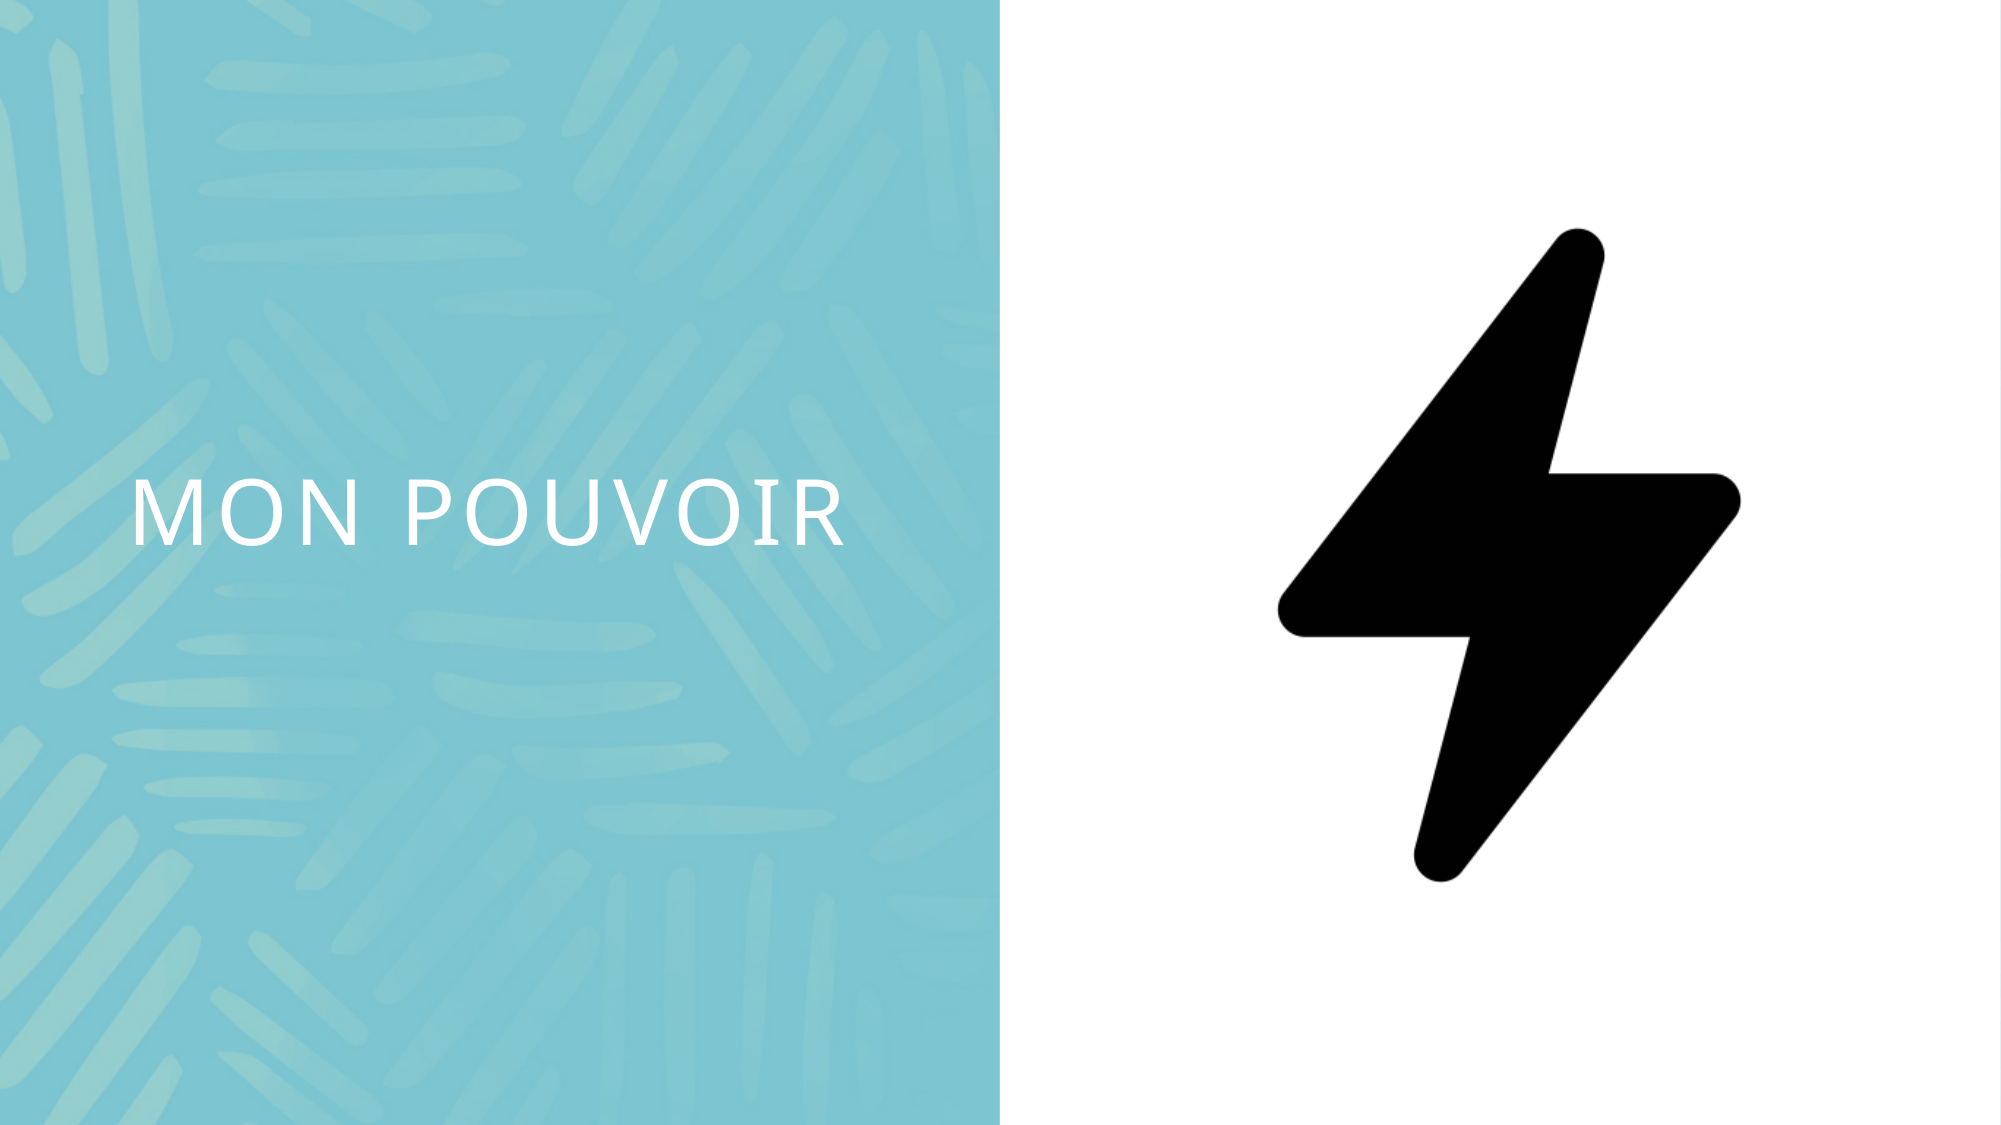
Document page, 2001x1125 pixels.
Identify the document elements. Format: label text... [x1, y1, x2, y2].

picture [0, 0, 2001, 1125]
title Mon pouvoir [95, 391, 879, 646]
